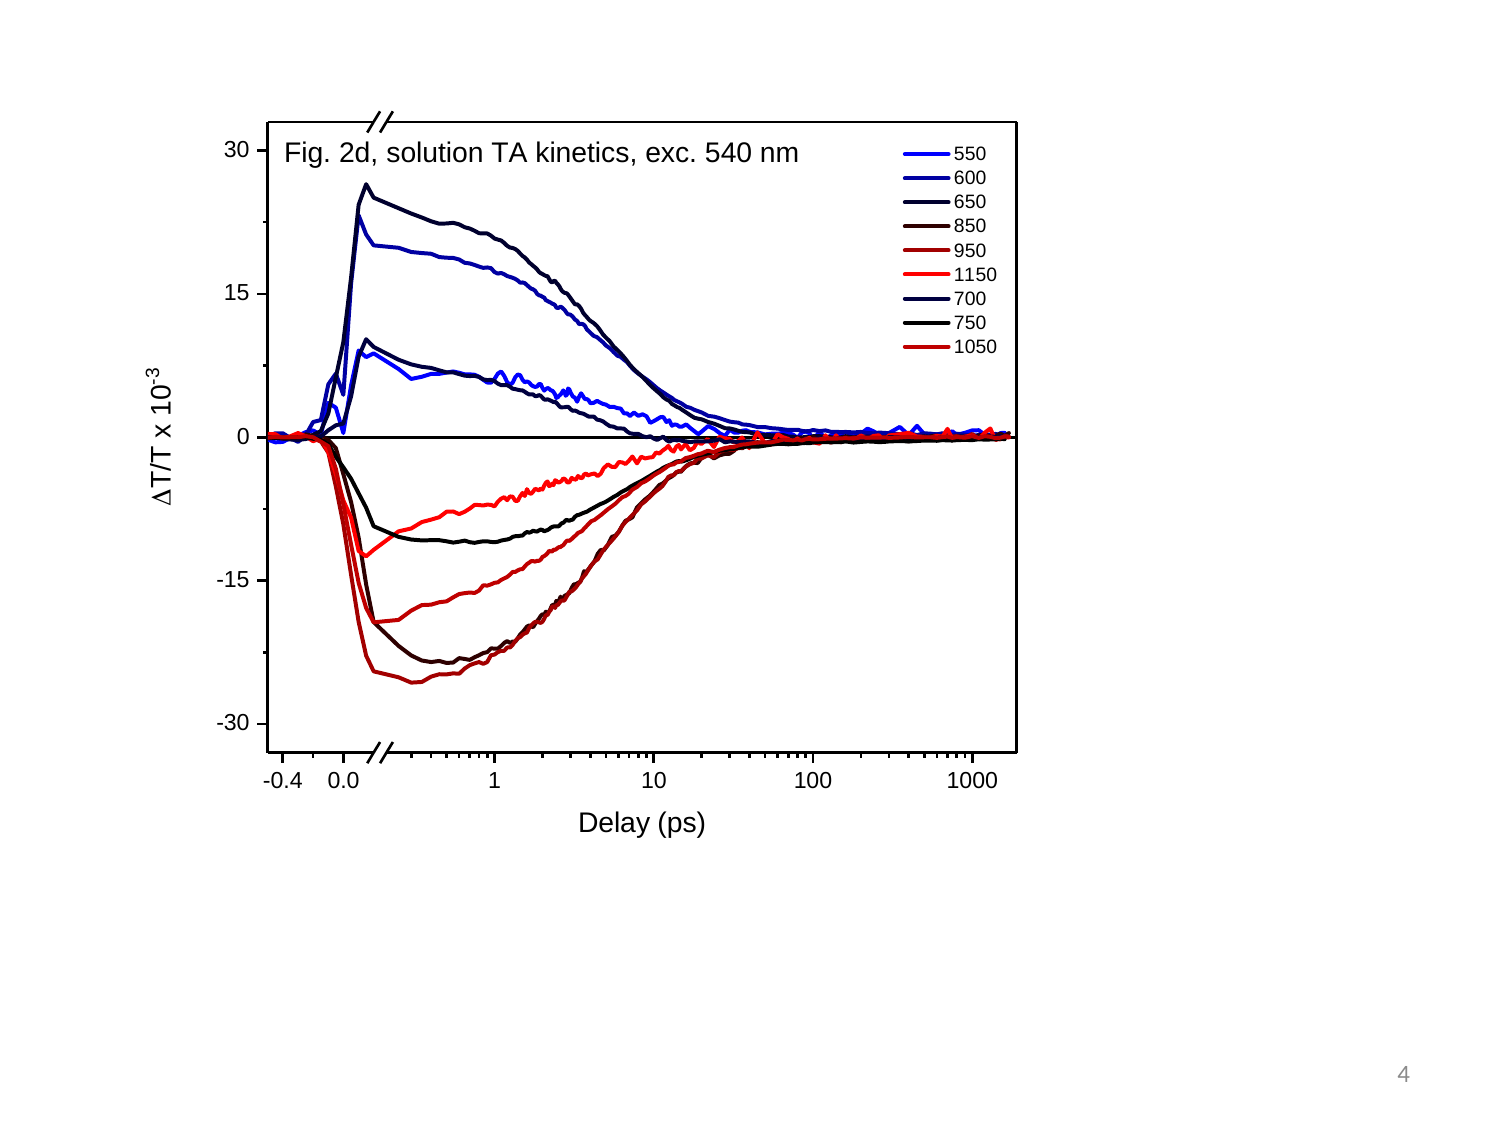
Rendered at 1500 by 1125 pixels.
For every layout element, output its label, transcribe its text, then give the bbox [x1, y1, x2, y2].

slide_number 4 [1074, 1063, 1425, 1103]
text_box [0, 0, 1500, 1054]
